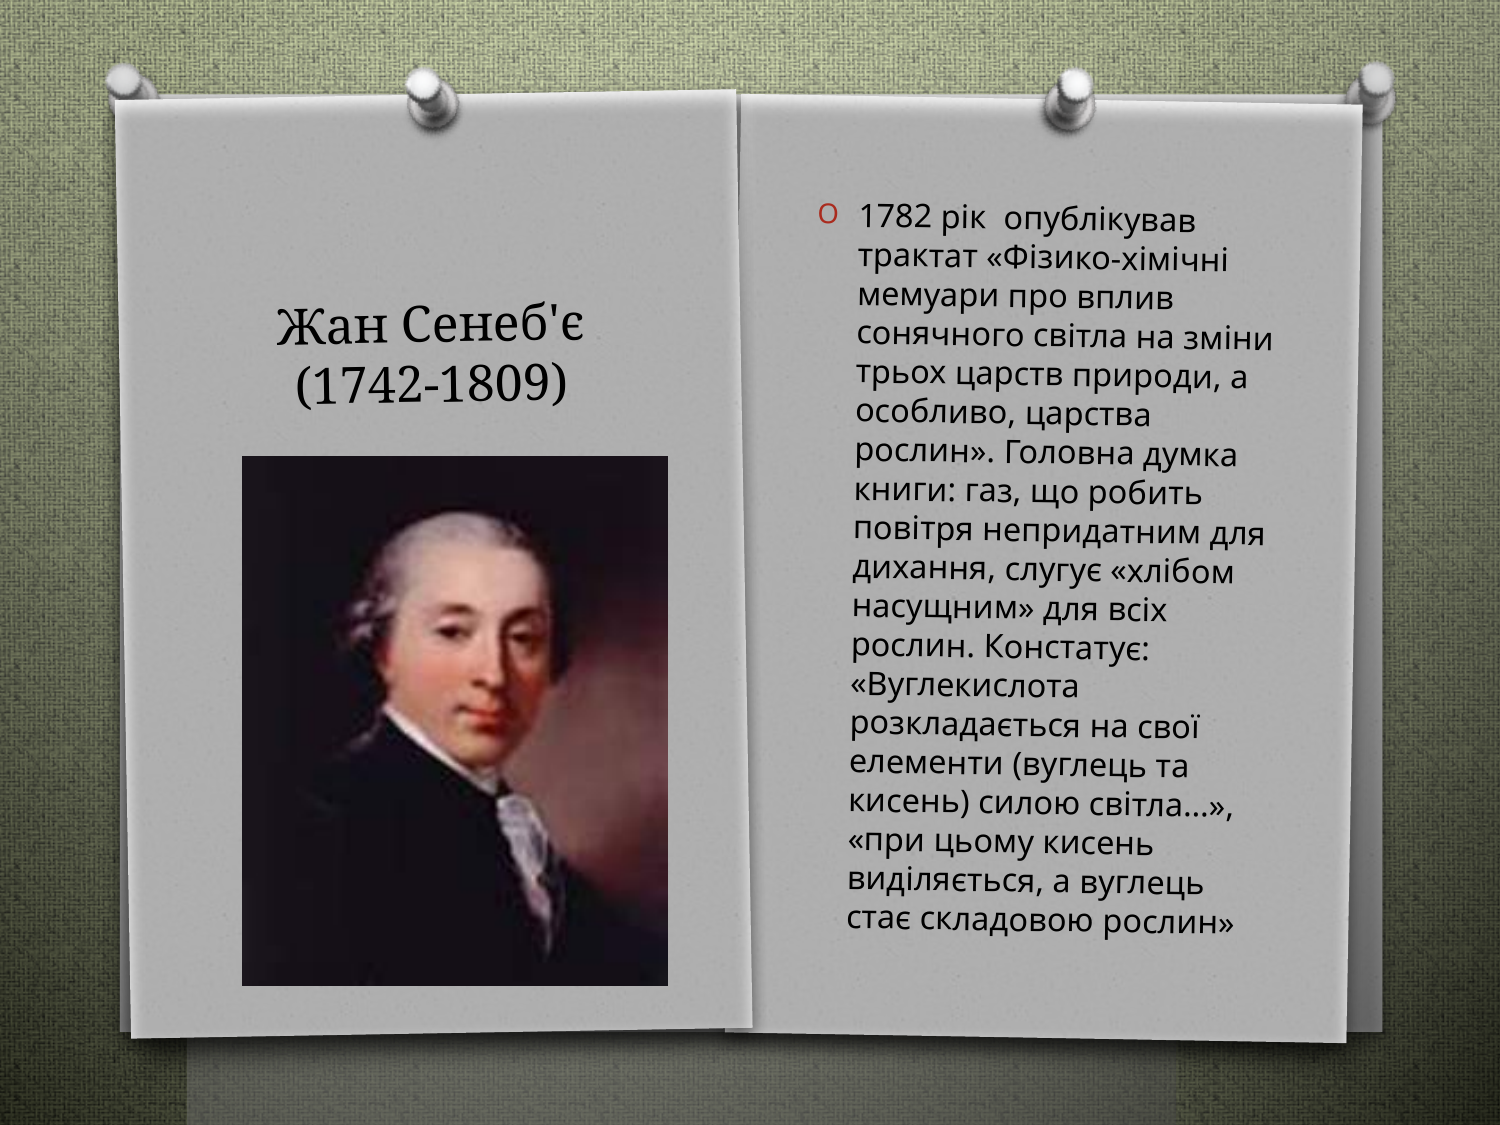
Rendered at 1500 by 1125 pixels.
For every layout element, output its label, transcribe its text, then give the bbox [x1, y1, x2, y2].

picture [374, 33, 497, 157]
picture [1017, 41, 1136, 162]
list 1782 рік опублікував трактат «Фізико-хімічні мемуари про вплив сонячного світла на зміни трьох царств природи, а особливо, царства рослин». Головна думка книги: газ, що робить повітря непридатним для дихання, слугує «хлібом насущним» для всіх рослин. Констатує: «Вуглекислота розкладається на свої елементи (вуглець та кисень) силою світла…», «при цьому кисень виділяється, а вуглець стає складовою рослин» [789, 184, 1299, 952]
title Жан Сенеб'є (1742-1809) [178, 239, 685, 485]
picture [241, 455, 668, 986]
